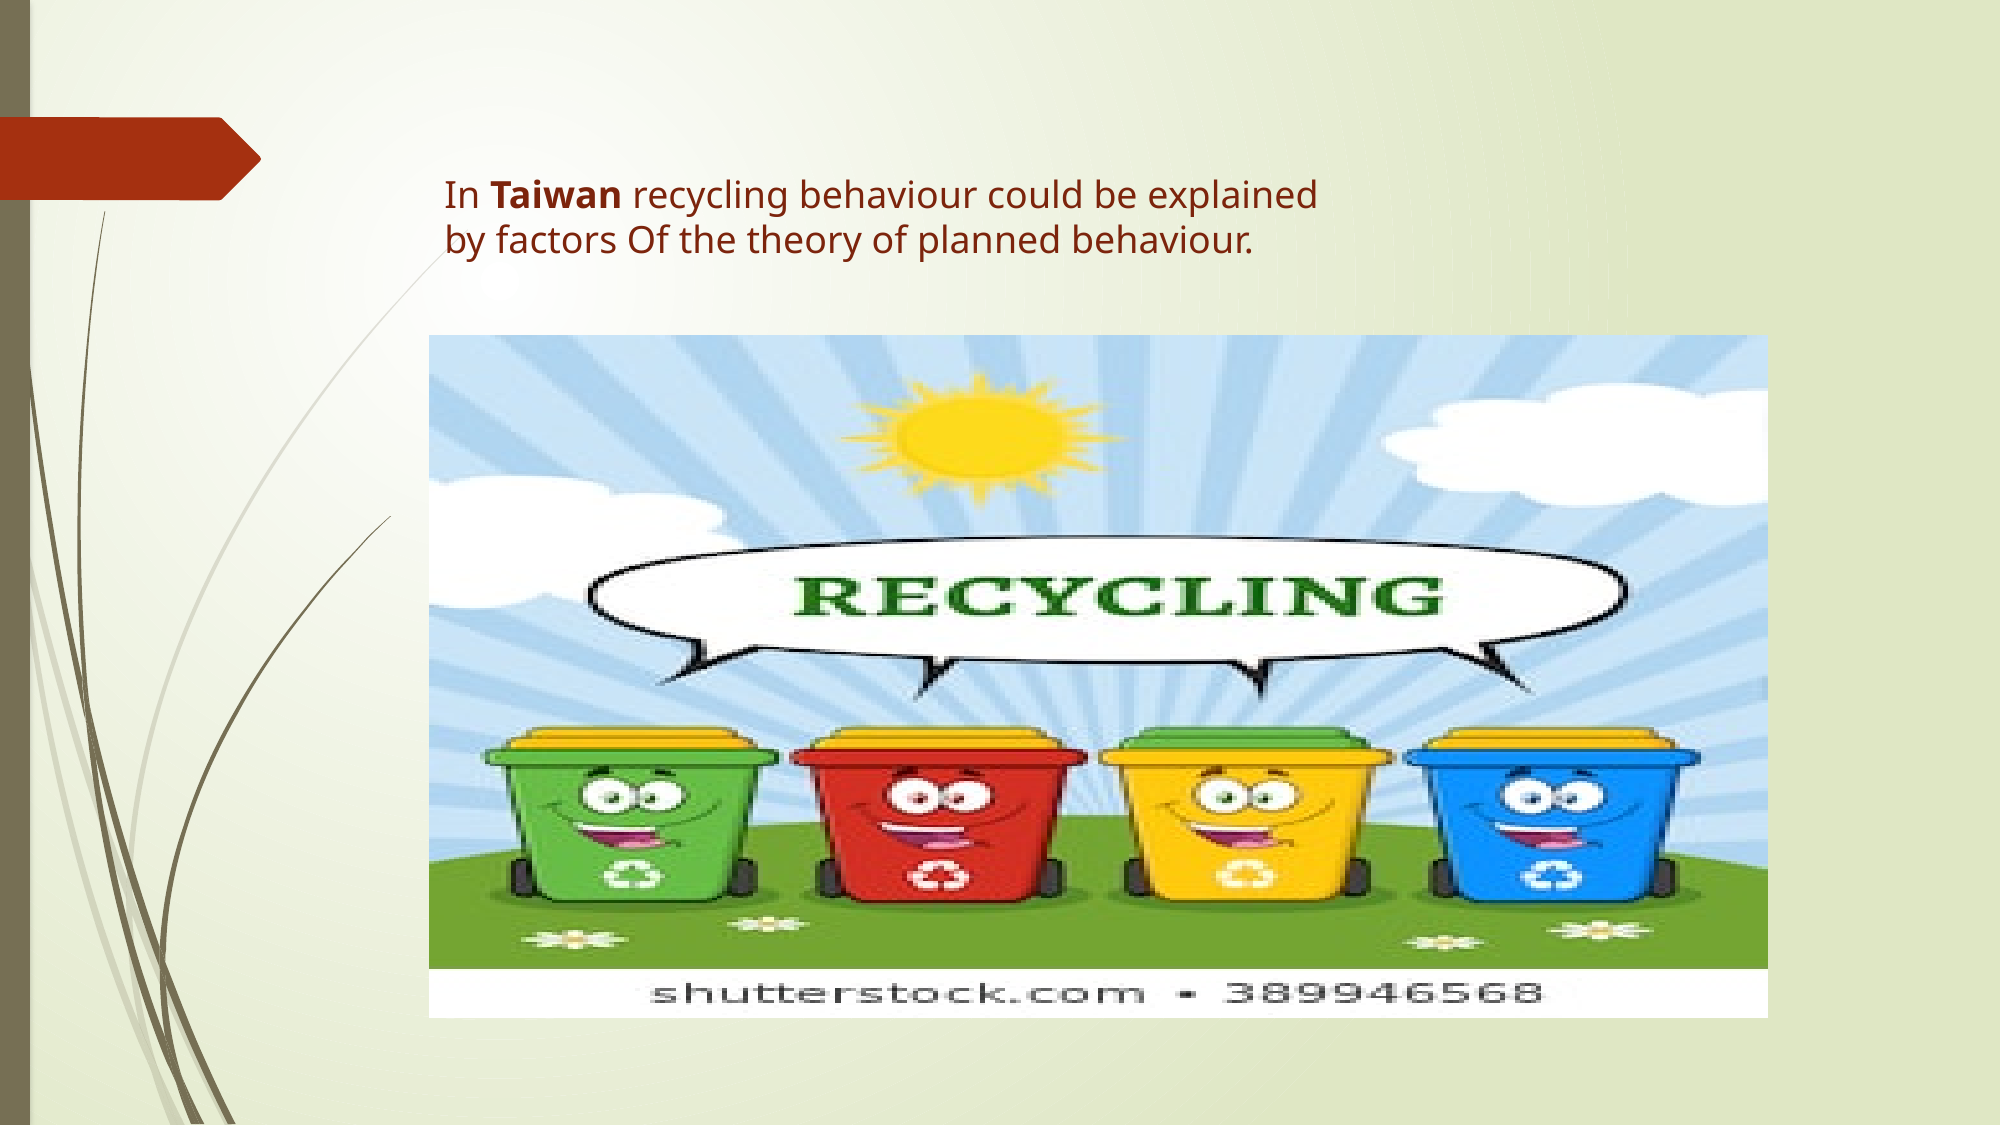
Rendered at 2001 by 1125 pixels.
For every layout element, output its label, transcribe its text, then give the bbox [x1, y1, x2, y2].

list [429, 334, 1768, 1018]
text_box In Taiwan recycling behaviour could be explained by factors Of the theory of planned behaviour. [429, 163, 1385, 269]
